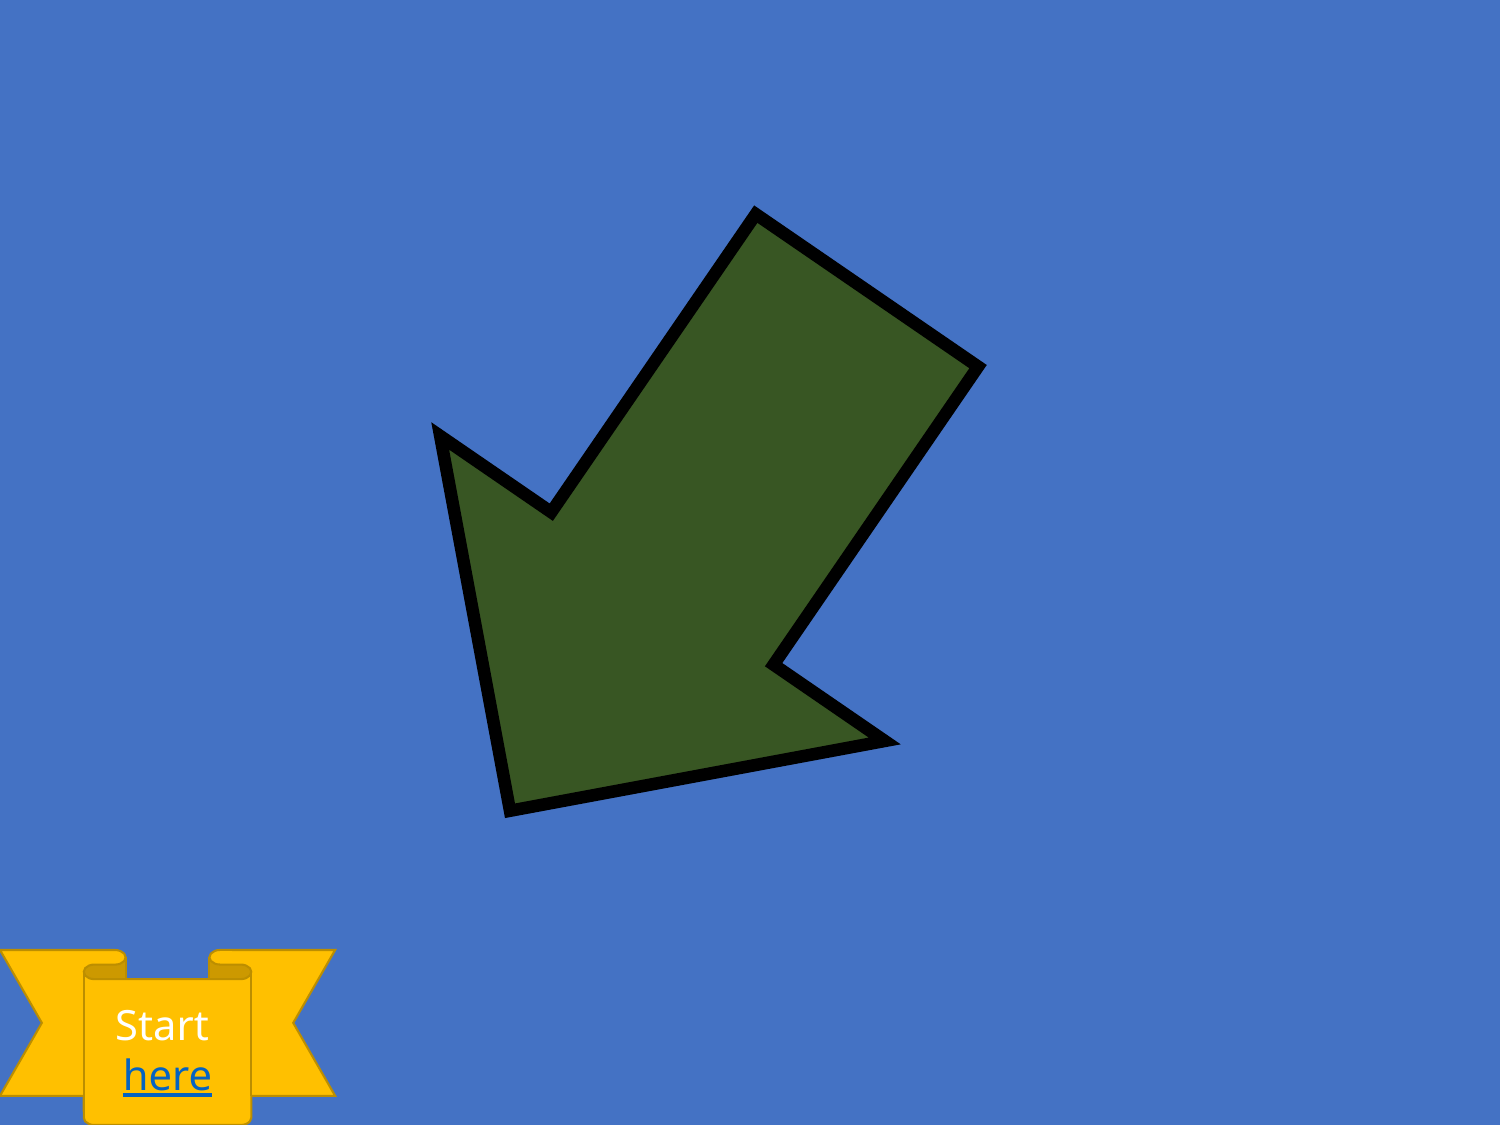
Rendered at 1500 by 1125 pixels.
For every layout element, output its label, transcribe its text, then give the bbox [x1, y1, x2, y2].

text_box Start here [0, 948, 337, 1125]
text_box [438, 212, 980, 812]
